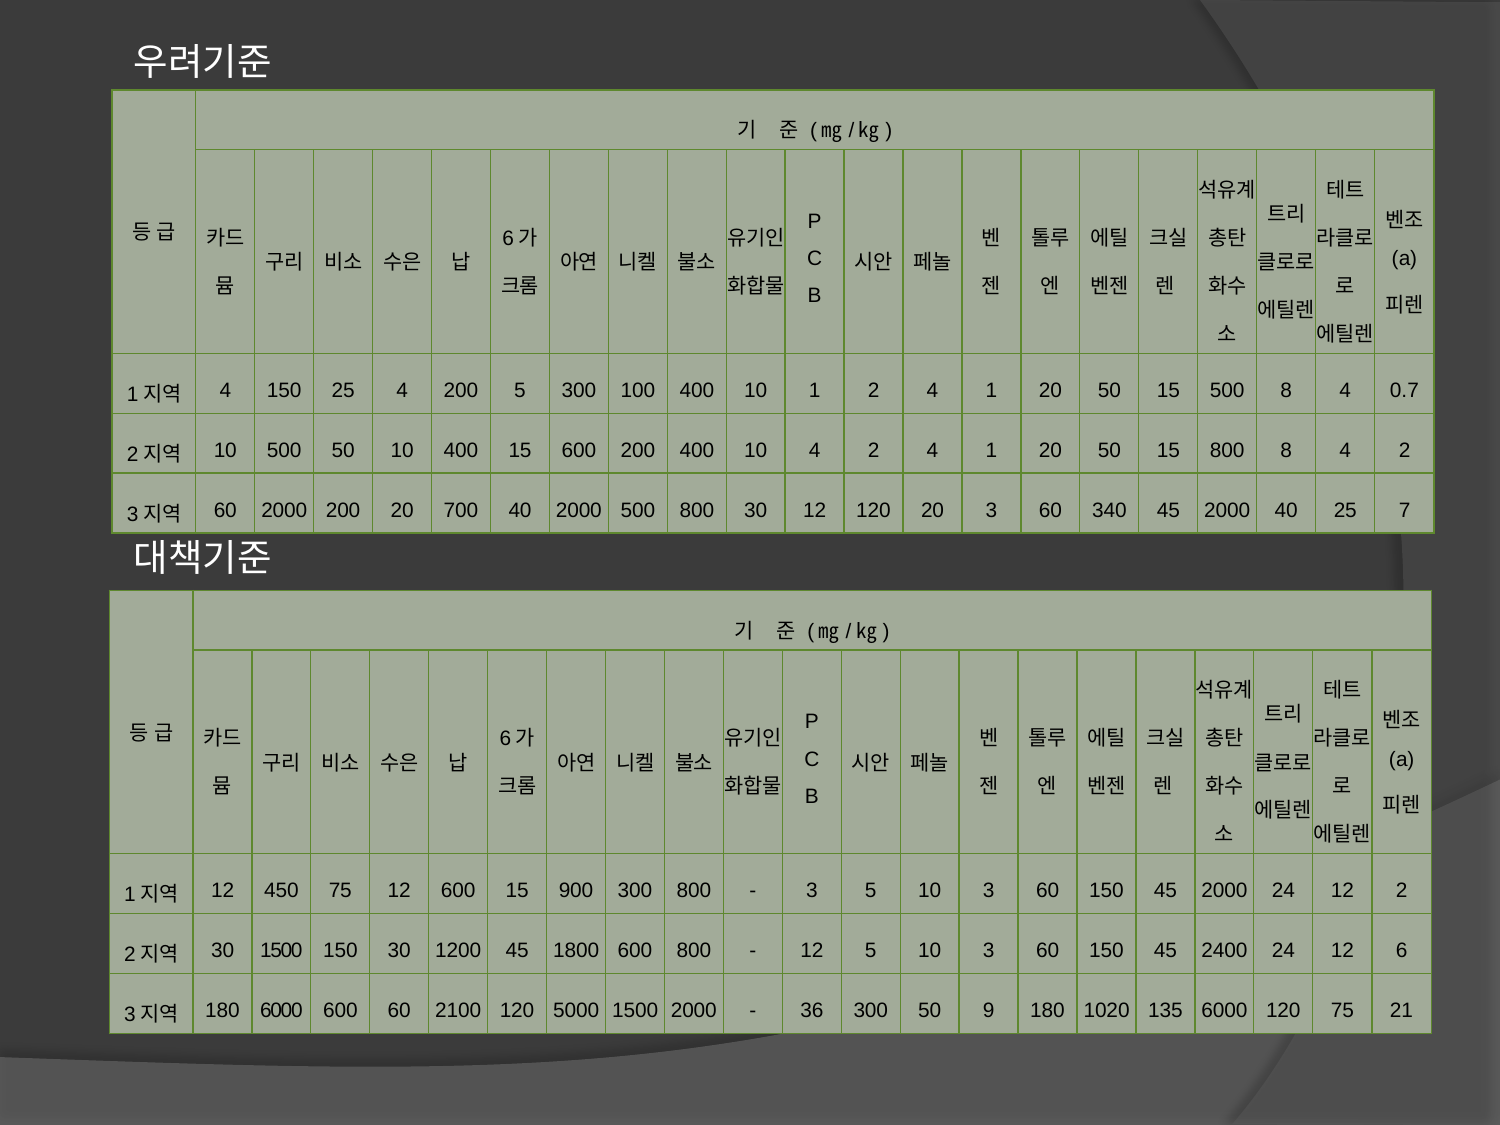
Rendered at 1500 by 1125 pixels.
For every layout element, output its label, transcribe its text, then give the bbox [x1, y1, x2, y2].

table_cell 2000 [255, 474, 313, 532]
table_cell 톨루 엔 [1019, 651, 1076, 853]
table_cell 45 [1137, 914, 1194, 973]
table_cell 크실 렌 [1137, 651, 1194, 853]
table_cell 페놀 [904, 150, 961, 353]
table_cell 400 [668, 414, 726, 472]
table_cell 5 [491, 354, 549, 413]
table_cell 120 [488, 974, 546, 1033]
table_cell 120 [1254, 974, 1312, 1033]
table_cell 60 [196, 474, 254, 527]
table_cell 벤조 (a) 피렌 [1375, 150, 1433, 353]
table_cell 12 [783, 914, 841, 973]
table_cell 800 [1198, 414, 1256, 472]
table_cell 2 [845, 354, 902, 413]
table_cell 135 [1137, 974, 1194, 1033]
table_cell 45 [1137, 854, 1194, 913]
table_cell 2000 [1198, 474, 1256, 532]
table_cell 30 [370, 914, 428, 973]
table_cell 400 [668, 354, 726, 413]
table_cell 8 [1257, 354, 1315, 413]
table_cell 2지역 [113, 414, 195, 472]
table_header 등 급 [113, 91, 195, 353]
table_cell 50 [314, 414, 372, 472]
table_cell 10 [901, 914, 958, 973]
table_cell 5000 [547, 974, 605, 1033]
table_cell 150 [1078, 854, 1135, 913]
table_cell 300 [550, 354, 608, 413]
table_cell 25 [314, 354, 372, 413]
table_cell 2 [845, 414, 902, 472]
table_cell 아연 [547, 651, 605, 853]
table_cell 석유계 총탄 화수 소 [1196, 651, 1253, 853]
table_cell 10 [373, 414, 431, 472]
table_cell 에틸 벤젠 [1080, 150, 1138, 353]
table_cell 구리 [255, 150, 313, 353]
table_cell 2 [1375, 414, 1433, 472]
table_cell 15 [491, 414, 549, 472]
table_cell 4 [373, 354, 431, 413]
table_cell 10 [196, 414, 254, 472]
table_cell 450 [253, 854, 310, 913]
table_cell 24 [1254, 854, 1312, 913]
table_cell 25 [1316, 474, 1374, 532]
table_cell 180 [1019, 974, 1076, 1033]
table_cell 3 [963, 474, 1020, 532]
table_cell 2400 [1196, 914, 1253, 973]
table_cell P C B [786, 150, 843, 353]
table_cell 150 [1078, 914, 1135, 973]
table_cell 10 [901, 854, 958, 913]
table_cell 에틸 벤젠 [1078, 651, 1135, 853]
table_cell 시안 [845, 150, 902, 353]
table_cell 0.7 [1375, 354, 1433, 413]
table_cell 600 [429, 854, 487, 913]
table_cell 수은 [373, 150, 431, 353]
table_cell 20 [1022, 354, 1079, 413]
table_cell 600 [550, 414, 608, 472]
table_cell 2000 [665, 974, 723, 1033]
table_cell 600 [606, 914, 664, 973]
table_cell 12 [1313, 854, 1371, 913]
table_cell 500 [1198, 354, 1256, 413]
table_cell 3지역 [113, 474, 195, 532]
text_box 대책기준 [119, 527, 287, 587]
table_header 기 준 (㎎/㎏) [196, 91, 1433, 149]
table_cell 2000 [550, 474, 608, 532]
table_cell 5 [842, 854, 900, 913]
table_cell 아연 [550, 150, 608, 353]
table_cell 유기인 화합물 [727, 150, 784, 353]
table_cell 벤 젠 [960, 651, 1017, 853]
table_cell 수은 [370, 651, 428, 853]
table_cell 1지역 [110, 854, 192, 913]
table_header 등 급 [110, 591, 192, 853]
table_cell - [724, 854, 782, 913]
table_cell 150 [255, 354, 313, 413]
table_cell 500 [609, 474, 667, 532]
table_cell 20 [1022, 414, 1079, 472]
table_cell 크실 렌 [1139, 150, 1197, 353]
table_cell 10 [727, 354, 784, 413]
table_header 기 준 (㎎/㎏) [194, 591, 1431, 649]
table_cell 800 [668, 474, 726, 532]
table_cell 6가 크롬 [491, 150, 549, 353]
table_cell 니켈 [606, 651, 664, 853]
table_cell 테트 라클로로 에틸렌 [1316, 150, 1374, 353]
table_cell 1200 [429, 914, 487, 973]
table_cell 카드 뮴 [196, 150, 254, 353]
table_cell 10 [727, 414, 784, 472]
table_cell 200 [314, 474, 372, 532]
table_cell 600 [311, 974, 369, 1033]
table_cell 45 [488, 914, 546, 973]
table_cell 45 [1139, 474, 1197, 532]
table_cell 200 [432, 354, 490, 413]
table_cell 36 [783, 974, 841, 1033]
table_cell 60 [1019, 854, 1076, 913]
table_cell 40 [1257, 474, 1315, 532]
table_cell 400 [432, 414, 490, 472]
table_cell 구리 [253, 651, 310, 853]
text_box 우려기준 [119, 30, 287, 91]
table_cell 800 [665, 854, 723, 913]
table_cell 180 [194, 974, 251, 1033]
table_cell - [724, 974, 782, 1033]
table_cell 300 [606, 854, 664, 913]
table_cell 12 [370, 854, 428, 913]
table_cell 15 [1139, 414, 1197, 472]
table_cell 석유계 총탄 화수 소 [1198, 150, 1256, 353]
table_cell 4 [904, 414, 961, 472]
table_cell - [724, 914, 782, 973]
table_cell 1 [786, 354, 843, 413]
table_cell 7 [1375, 474, 1433, 532]
table_cell 8 [1257, 414, 1315, 472]
table_cell 4 [786, 414, 843, 472]
table_cell 6 [1373, 914, 1431, 973]
table_cell 1지역 [113, 354, 195, 413]
table_cell 60 [1022, 474, 1079, 532]
table_cell 30 [194, 914, 251, 973]
table_cell 시안 [842, 651, 900, 853]
table_cell 불소 [668, 150, 726, 353]
table_cell 800 [665, 914, 723, 973]
table_cell 1500 [253, 914, 310, 973]
table_cell 납 [432, 150, 490, 353]
table_cell 60 [1019, 914, 1076, 973]
table_cell 2000 [1196, 854, 1253, 913]
table_cell 21 [1373, 974, 1431, 1033]
table_cell 6가 크롬 [488, 651, 546, 853]
table_cell 4 [1316, 414, 1374, 472]
table_cell 1 [963, 414, 1020, 472]
table_cell 12 [786, 474, 843, 532]
table_cell 1 [963, 354, 1020, 413]
table_cell 15 [488, 854, 546, 913]
table_cell 50 [1080, 414, 1138, 472]
table_cell 벤조 (a) 피렌 [1373, 651, 1431, 853]
table_cell 6000 [1196, 974, 1253, 1033]
table_cell 카드 뮴 [194, 651, 251, 853]
table_cell 5 [842, 914, 900, 973]
table_cell 24 [1254, 914, 1312, 973]
table_cell 75 [1313, 974, 1371, 1033]
table_cell P C B [783, 651, 841, 853]
table_cell 2 [1373, 854, 1431, 913]
table_cell 3 [960, 854, 1017, 913]
table_cell 비소 [314, 150, 372, 353]
table_cell 트리 클로로 에틸렌 [1254, 651, 1312, 853]
table_cell 12 [1313, 914, 1371, 973]
table_cell 120 [845, 474, 902, 532]
table_cell 9 [960, 974, 1017, 1033]
table_cell 75 [311, 854, 369, 913]
table_cell 3 [960, 914, 1017, 973]
table_cell 50 [901, 974, 958, 1033]
table_cell 900 [547, 854, 605, 913]
table_cell 1020 [1078, 974, 1135, 1033]
table_cell 20 [904, 474, 961, 532]
table_cell 1800 [547, 914, 605, 973]
table_cell 4 [1316, 354, 1374, 413]
table_cell 2지역 [110, 914, 192, 973]
table_cell 3지역 [110, 974, 192, 1033]
table_cell 불소 [665, 651, 723, 853]
table_cell 6000 [253, 974, 310, 1033]
table_cell 150 [311, 914, 369, 973]
table_cell 테트 라클로로 에틸렌 [1313, 651, 1371, 853]
table_cell 벤 젠 [963, 150, 1020, 353]
table_cell 1500 [606, 974, 664, 1033]
table_cell 700 [432, 474, 490, 532]
table_cell 12 [194, 854, 251, 913]
table_cell 4 [196, 354, 254, 413]
table_cell 60 [370, 974, 428, 1033]
table_cell 납 [429, 651, 487, 853]
table_cell 200 [609, 414, 667, 472]
table_cell 니켈 [609, 150, 667, 353]
table_cell 4 [904, 354, 961, 413]
table_cell 500 [255, 414, 313, 472]
table_cell 50 [1080, 354, 1138, 413]
table_cell 20 [373, 474, 431, 532]
table_cell 톨루 엔 [1022, 150, 1079, 353]
table_cell 유기인 화합물 [724, 651, 782, 853]
table_cell 340 [1080, 474, 1138, 532]
table_cell 300 [842, 974, 900, 1033]
table_cell 40 [491, 474, 549, 532]
table_cell 3 [783, 854, 841, 913]
table_cell 15 [1139, 354, 1197, 413]
table_cell 페놀 [901, 651, 958, 853]
table_cell 100 [609, 354, 667, 413]
table_cell 2100 [429, 974, 487, 1033]
table_cell 비소 [311, 651, 369, 853]
table_cell 트리 클로로 에틸렌 [1257, 150, 1315, 353]
table_cell 30 [727, 474, 784, 532]
